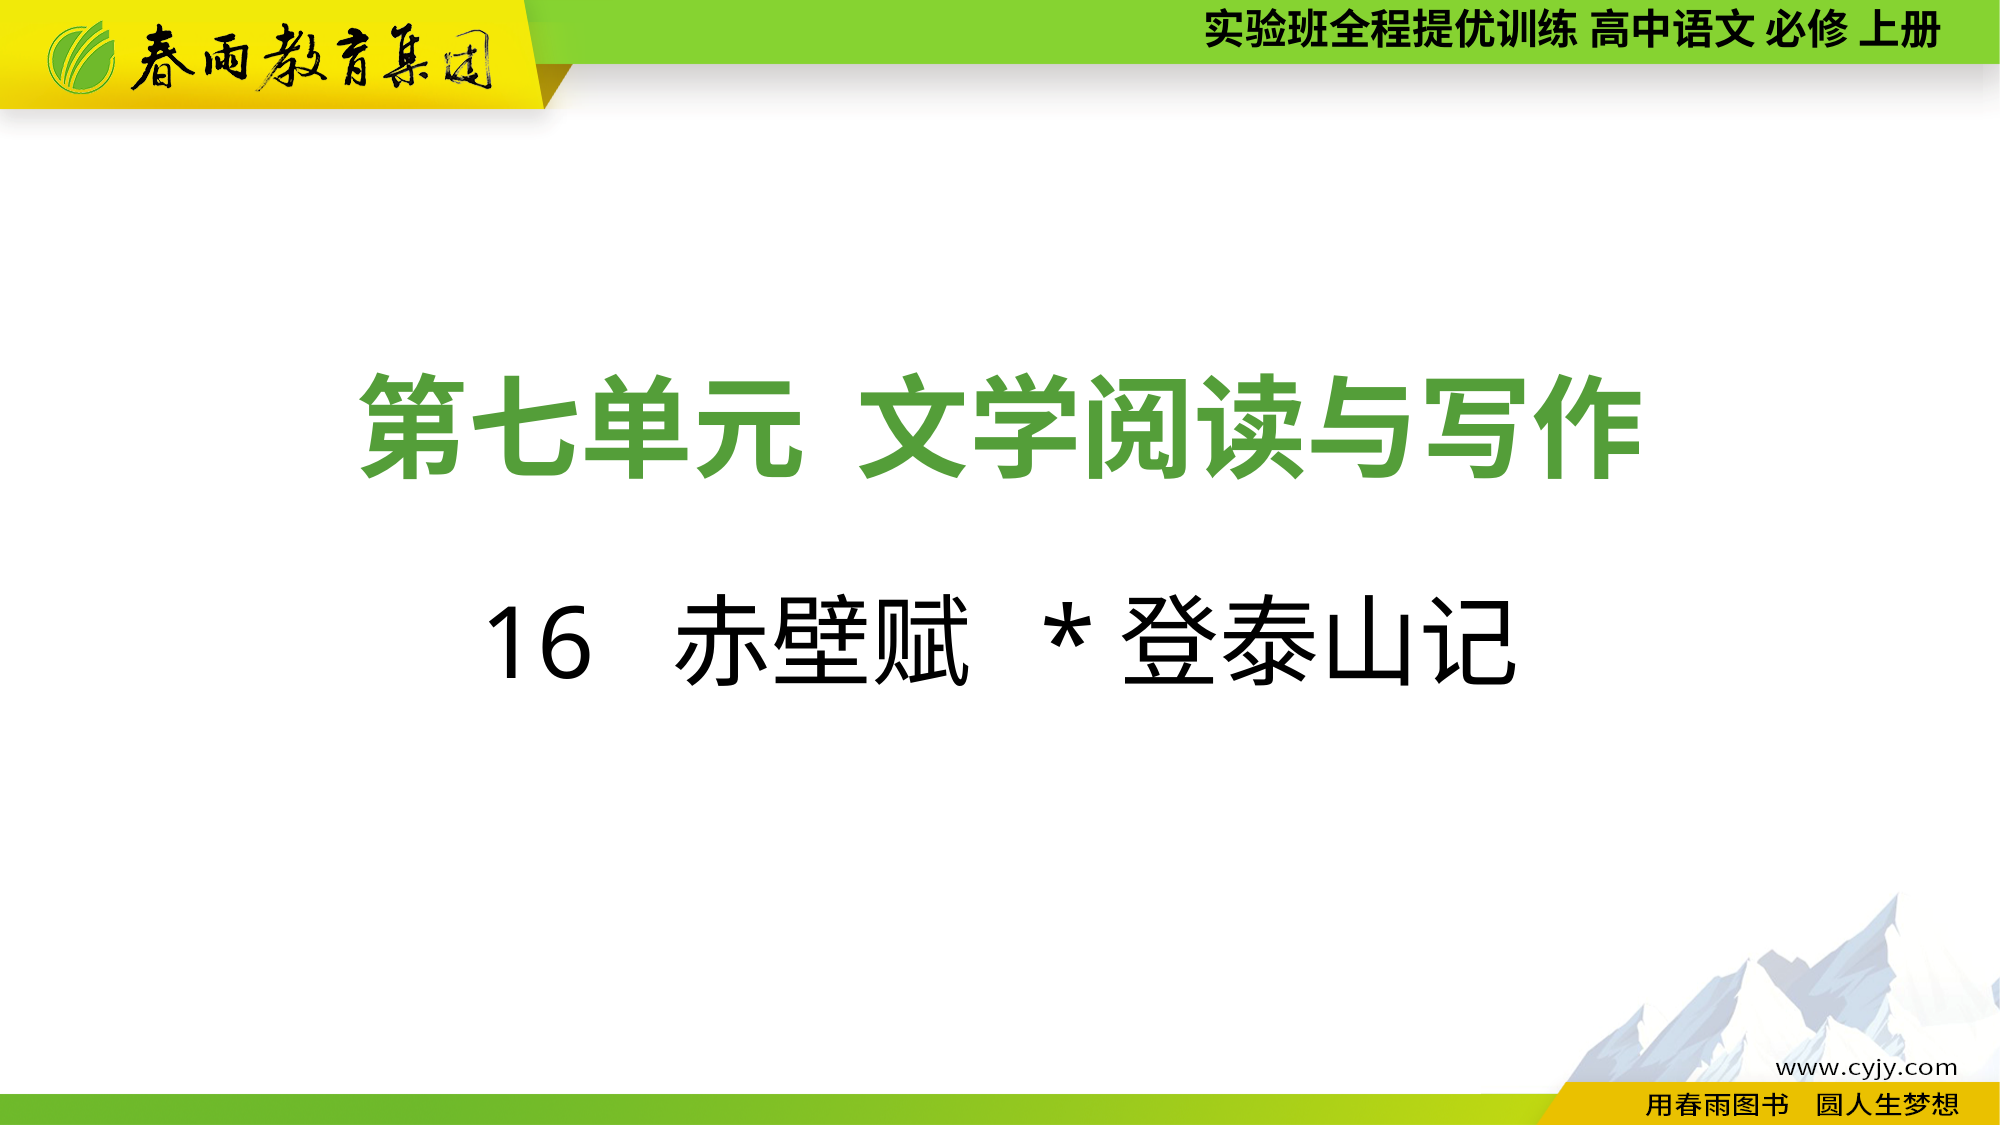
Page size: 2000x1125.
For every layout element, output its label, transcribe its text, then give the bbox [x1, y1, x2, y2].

text_box 第七单元 文学阅读与写作 [54, 282, 1946, 500]
picture [0, 0, 2000, 1125]
text_box 16 赤壁赋 *登泰山记 [54, 511, 1946, 706]
